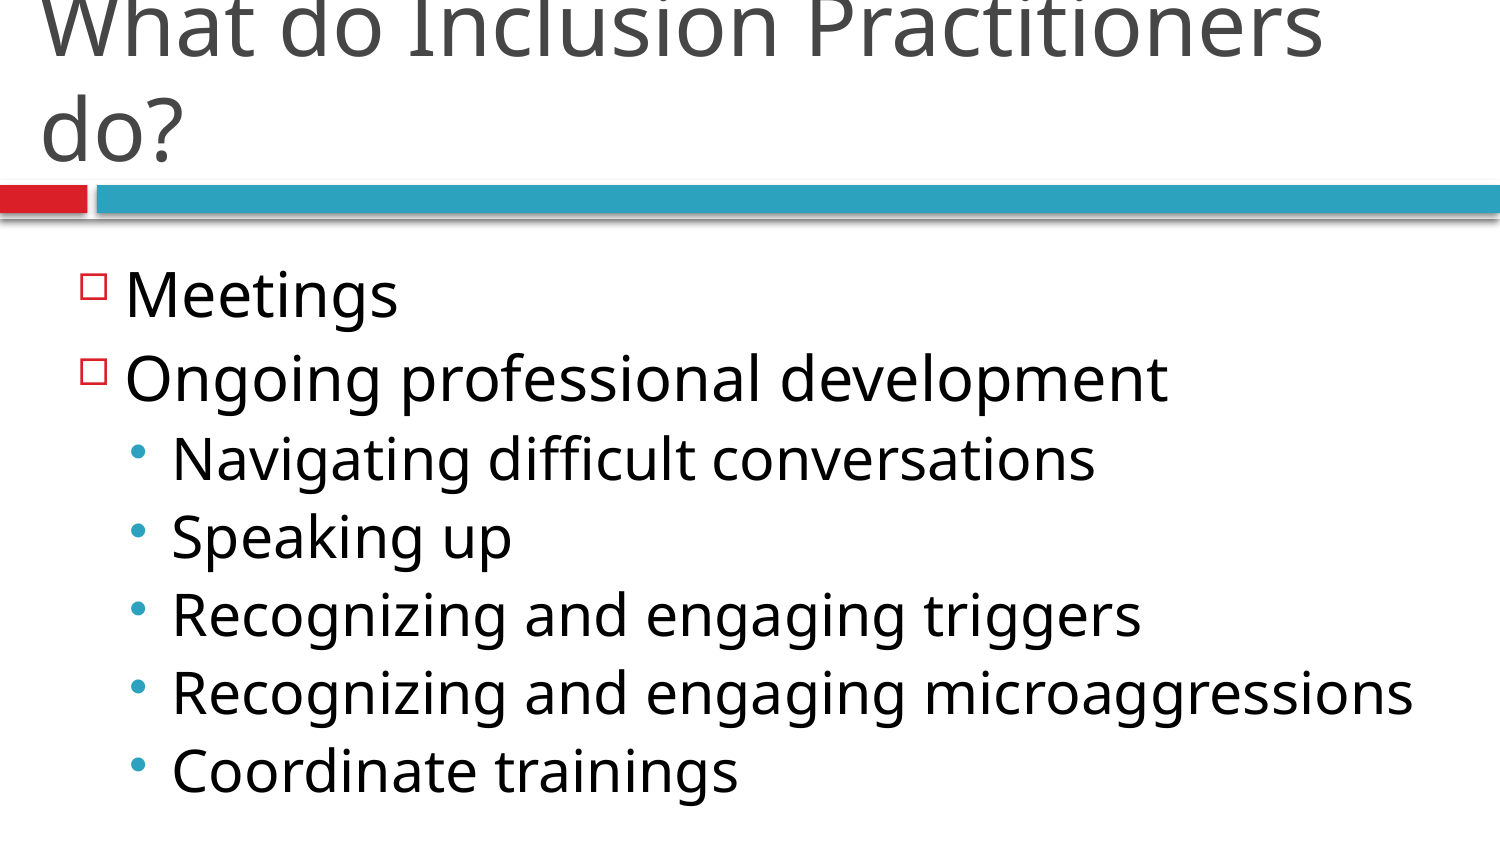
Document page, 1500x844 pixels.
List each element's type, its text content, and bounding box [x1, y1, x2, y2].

list Meetings Ongoing professional development Navigating difficult conversations Speaking up Recognizing and engaging triggers Recognizing and engaging microaggressions Coordinate trainings [62, 246, 1450, 844]
title What do Inclusion Practitioners do? [24, 21, 1363, 187]
